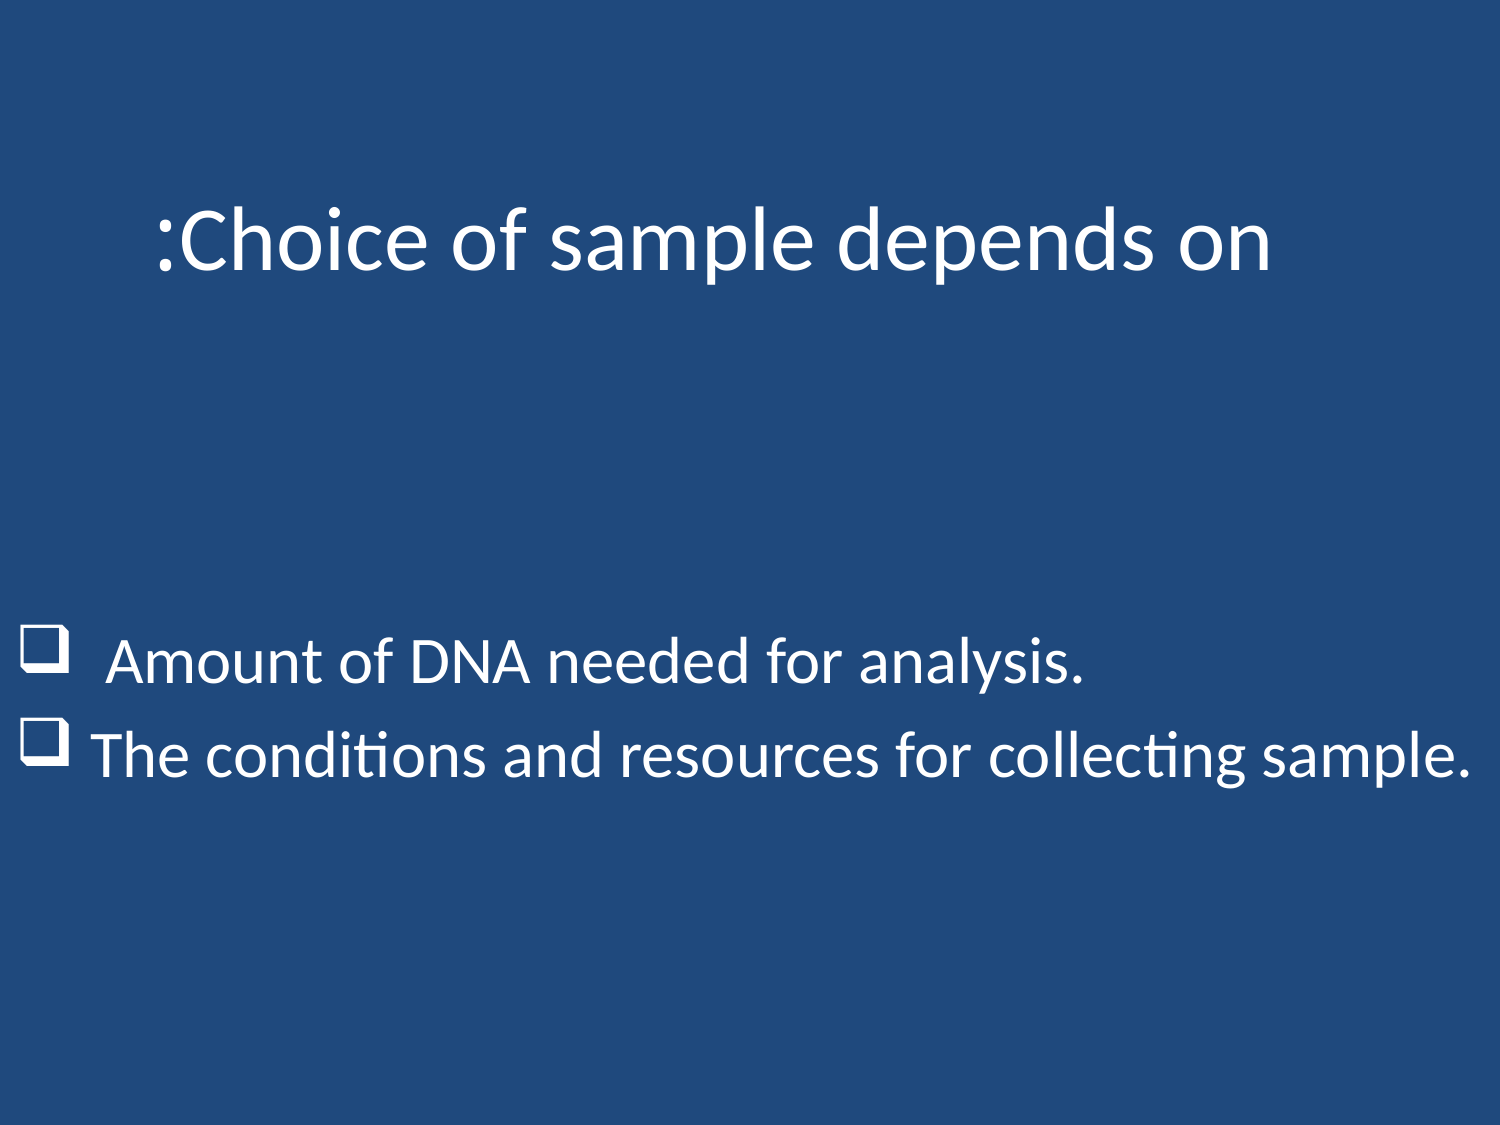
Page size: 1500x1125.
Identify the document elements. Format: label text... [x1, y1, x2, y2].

subtitle Amount of DNA needed for analysis. The conditions and resources for collecting sample. [0, 609, 1500, 1098]
title Choice of sample depends on: [76, 113, 1352, 355]
